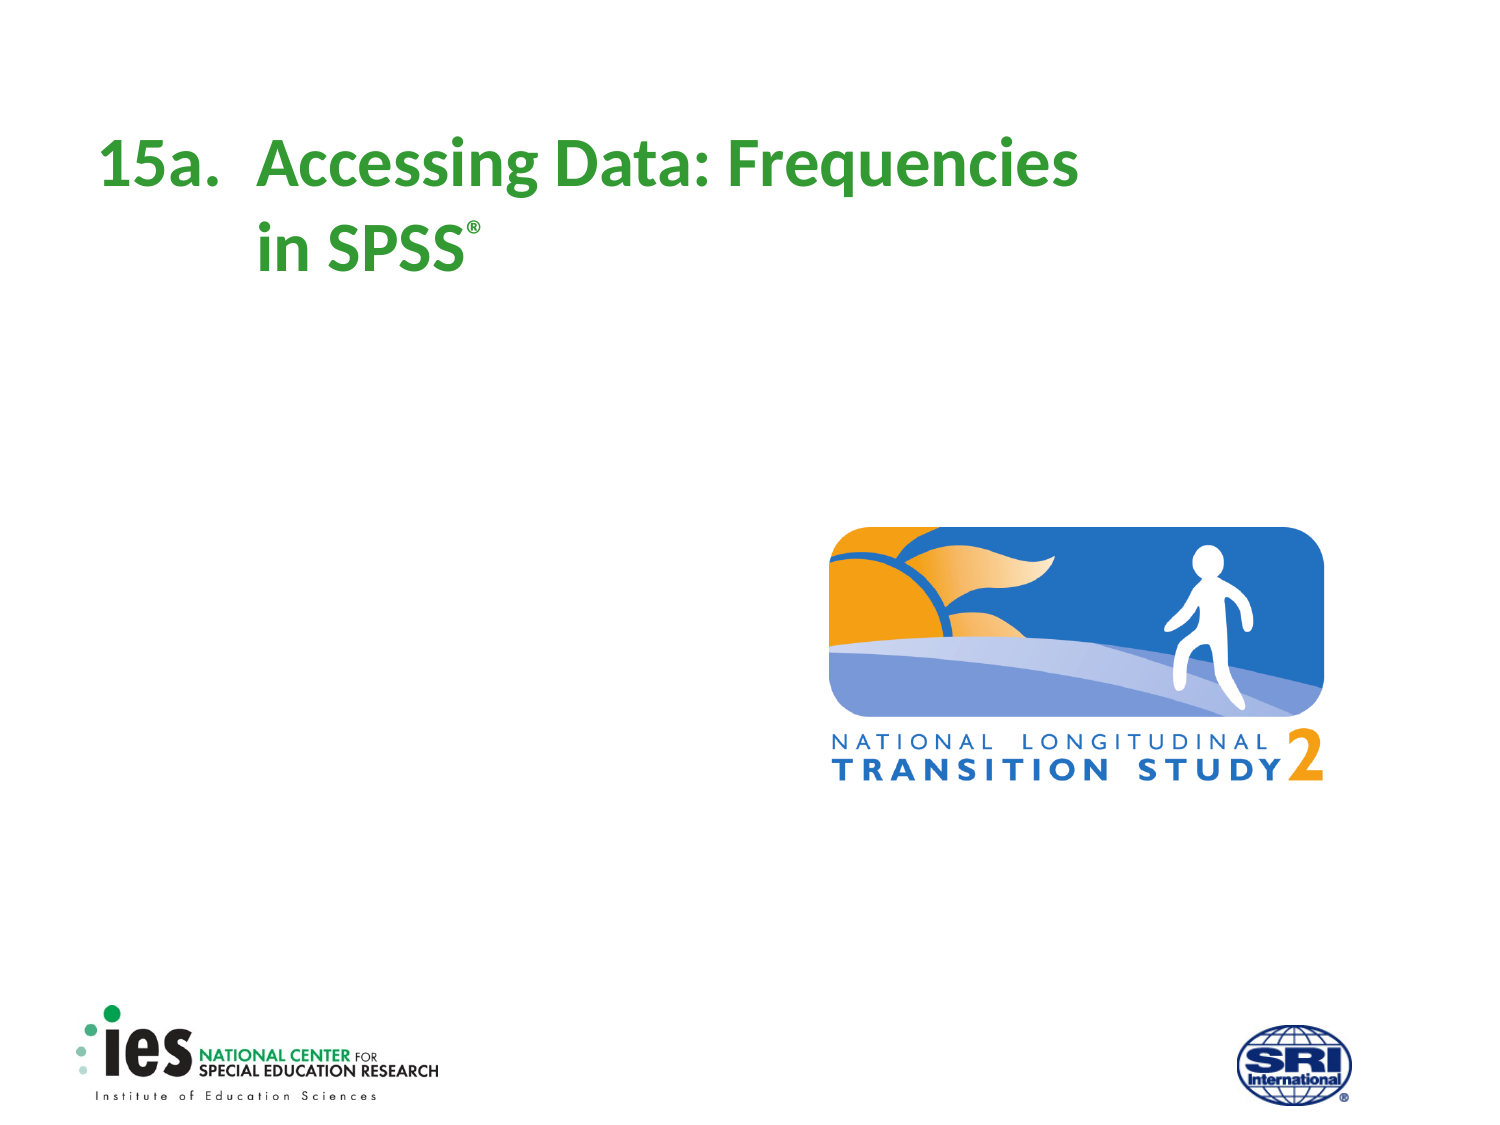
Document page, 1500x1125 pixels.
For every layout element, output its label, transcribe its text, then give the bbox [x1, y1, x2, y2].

picture [76, 1005, 438, 1100]
picture [829, 524, 1325, 781]
title 15a. Accessing Data: Frequencies in SPSS® [80, 25, 1500, 376]
picture [1237, 1025, 1352, 1106]
